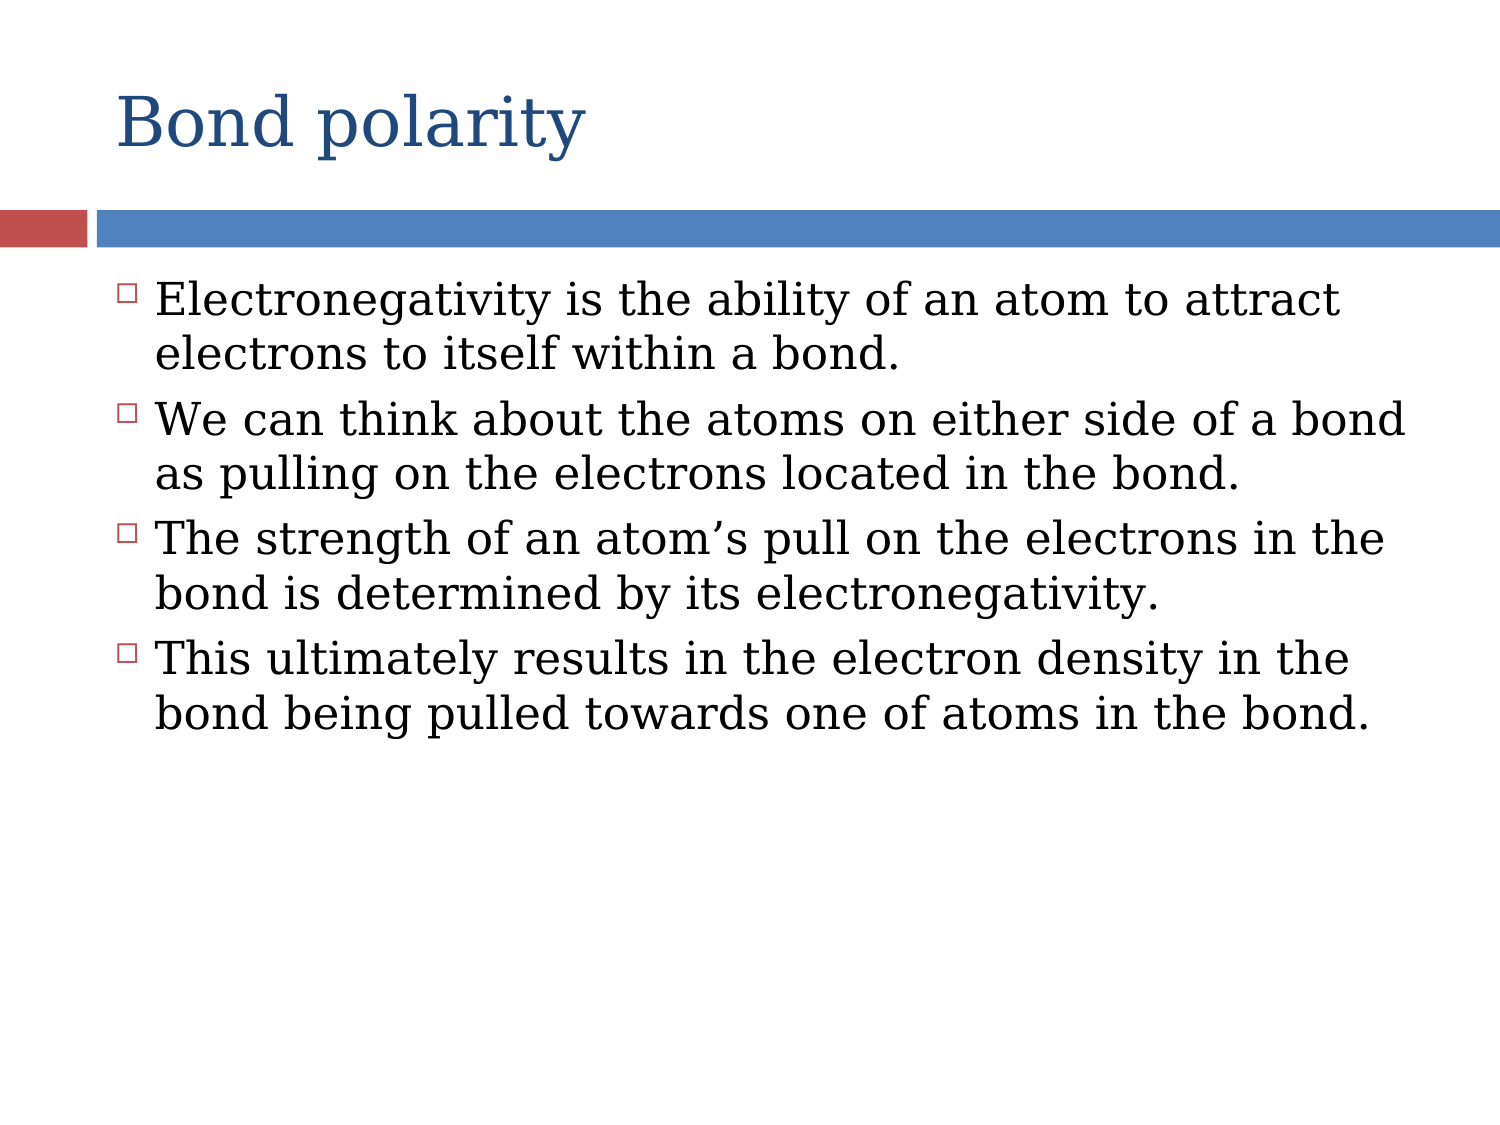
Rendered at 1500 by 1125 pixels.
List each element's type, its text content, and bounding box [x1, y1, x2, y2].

list Electronegativity is the ability of an atom to attract electrons to itself within a bond. We can think about the atoms on either side of a bond as pulling on the electrons located in the bond. The strength of an atom’s pull on the electrons in the bond is determined by its electronegativity. This ultimately results in the electron density in the bond being pulled towards one of atoms in the bond. [100, 262, 1438, 1000]
title Bond polarity [100, 37, 1438, 200]
